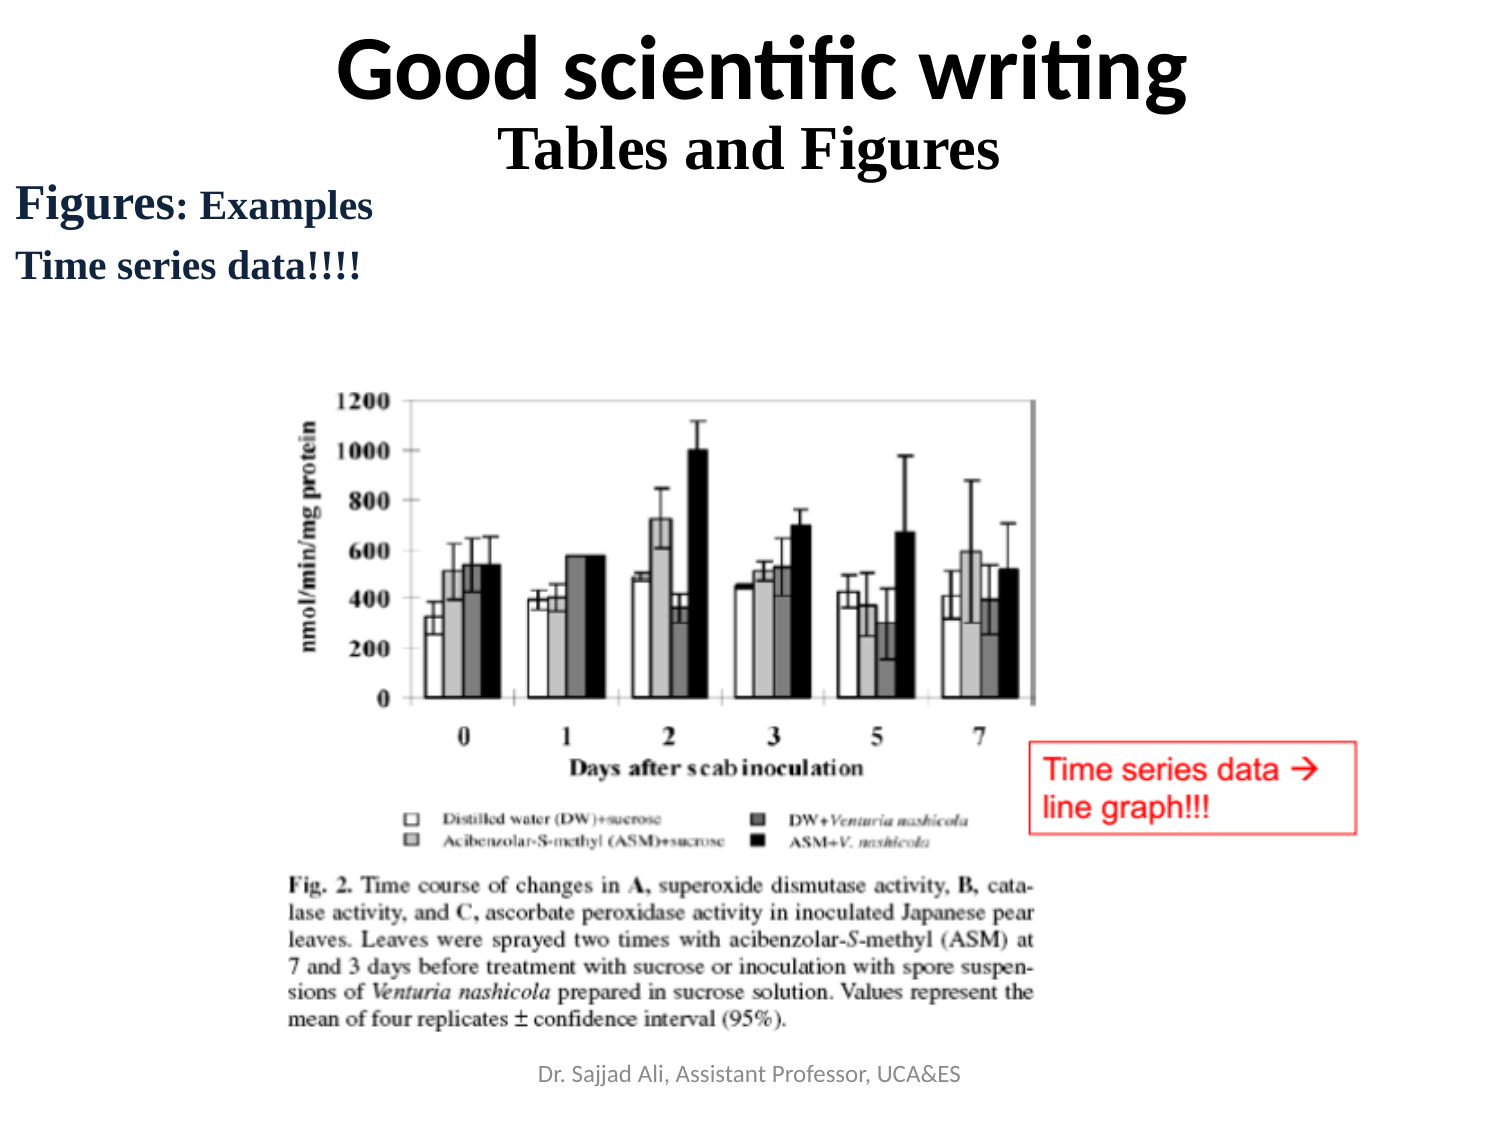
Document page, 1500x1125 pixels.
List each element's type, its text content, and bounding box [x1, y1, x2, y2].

subtitle Figures: Examples Time series data!!!! [0, 162, 1500, 250]
footer Dr. Sajjad Ali, Assistant Professor, UCA&ES [512, 1059, 988, 1103]
text_box Good scientific writing [124, 0, 1400, 125]
picture [260, 363, 1386, 1051]
text_box Tables and Figures [483, 99, 1017, 190]
